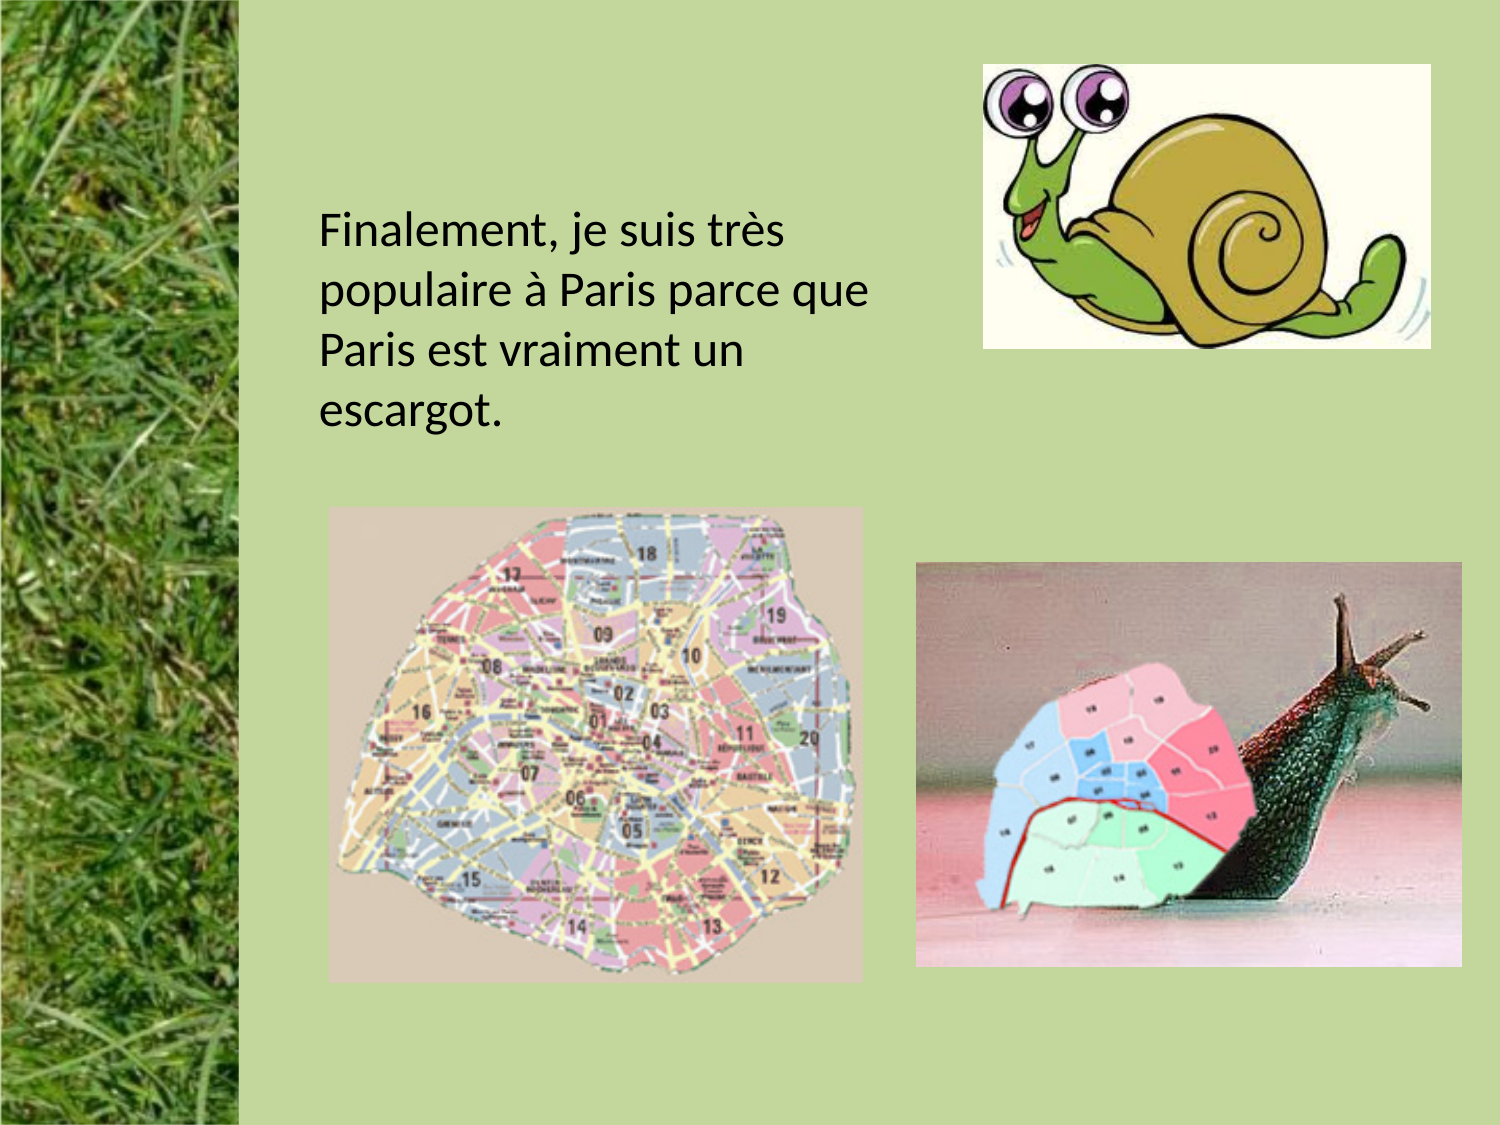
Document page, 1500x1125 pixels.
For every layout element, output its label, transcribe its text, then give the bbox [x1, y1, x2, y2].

picture [983, 64, 1431, 349]
text_box Finalement, je suis très populaire à Paris parce que Paris est vraiment un escargot. [303, 189, 917, 504]
picture [915, 562, 1463, 967]
picture [0, 1, 864, 1124]
